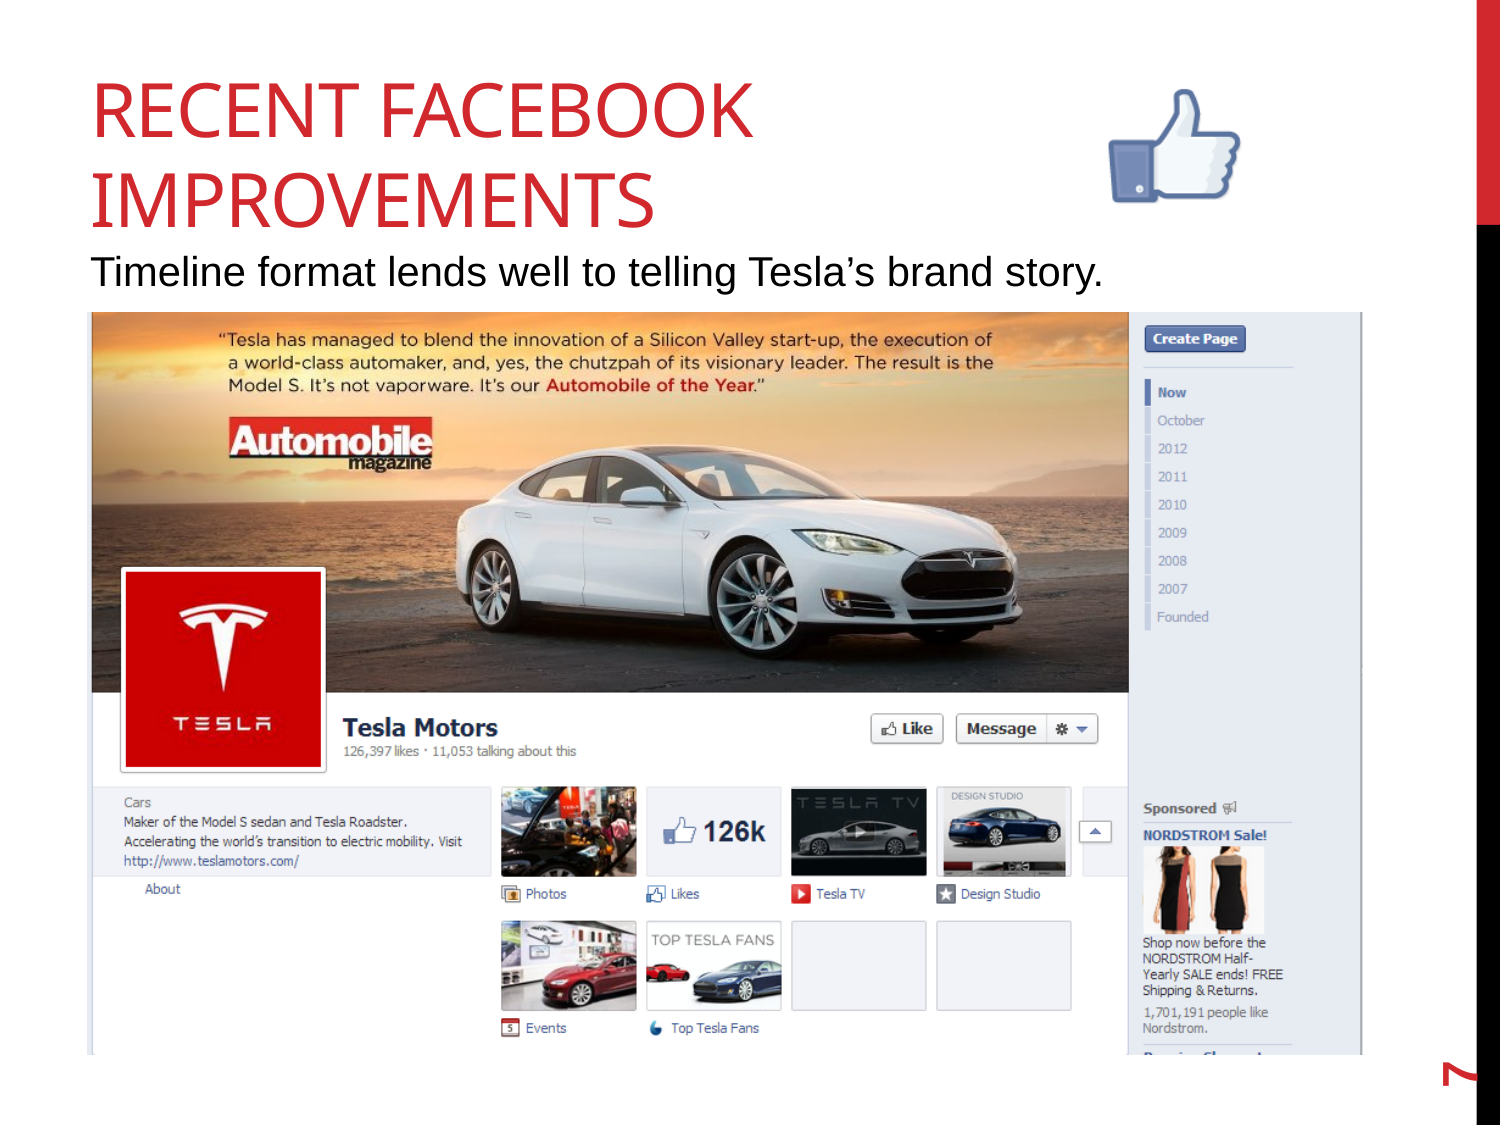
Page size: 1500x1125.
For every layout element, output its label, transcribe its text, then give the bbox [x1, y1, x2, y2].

list Timeline format lends well to telling Tesla’s brand story. [75, 237, 1325, 955]
slide_number 7 [1427, 887, 1488, 1104]
picture [86, 311, 1363, 1055]
picture [1049, 49, 1301, 251]
title recent facebook improvements [75, 25, 1025, 237]
